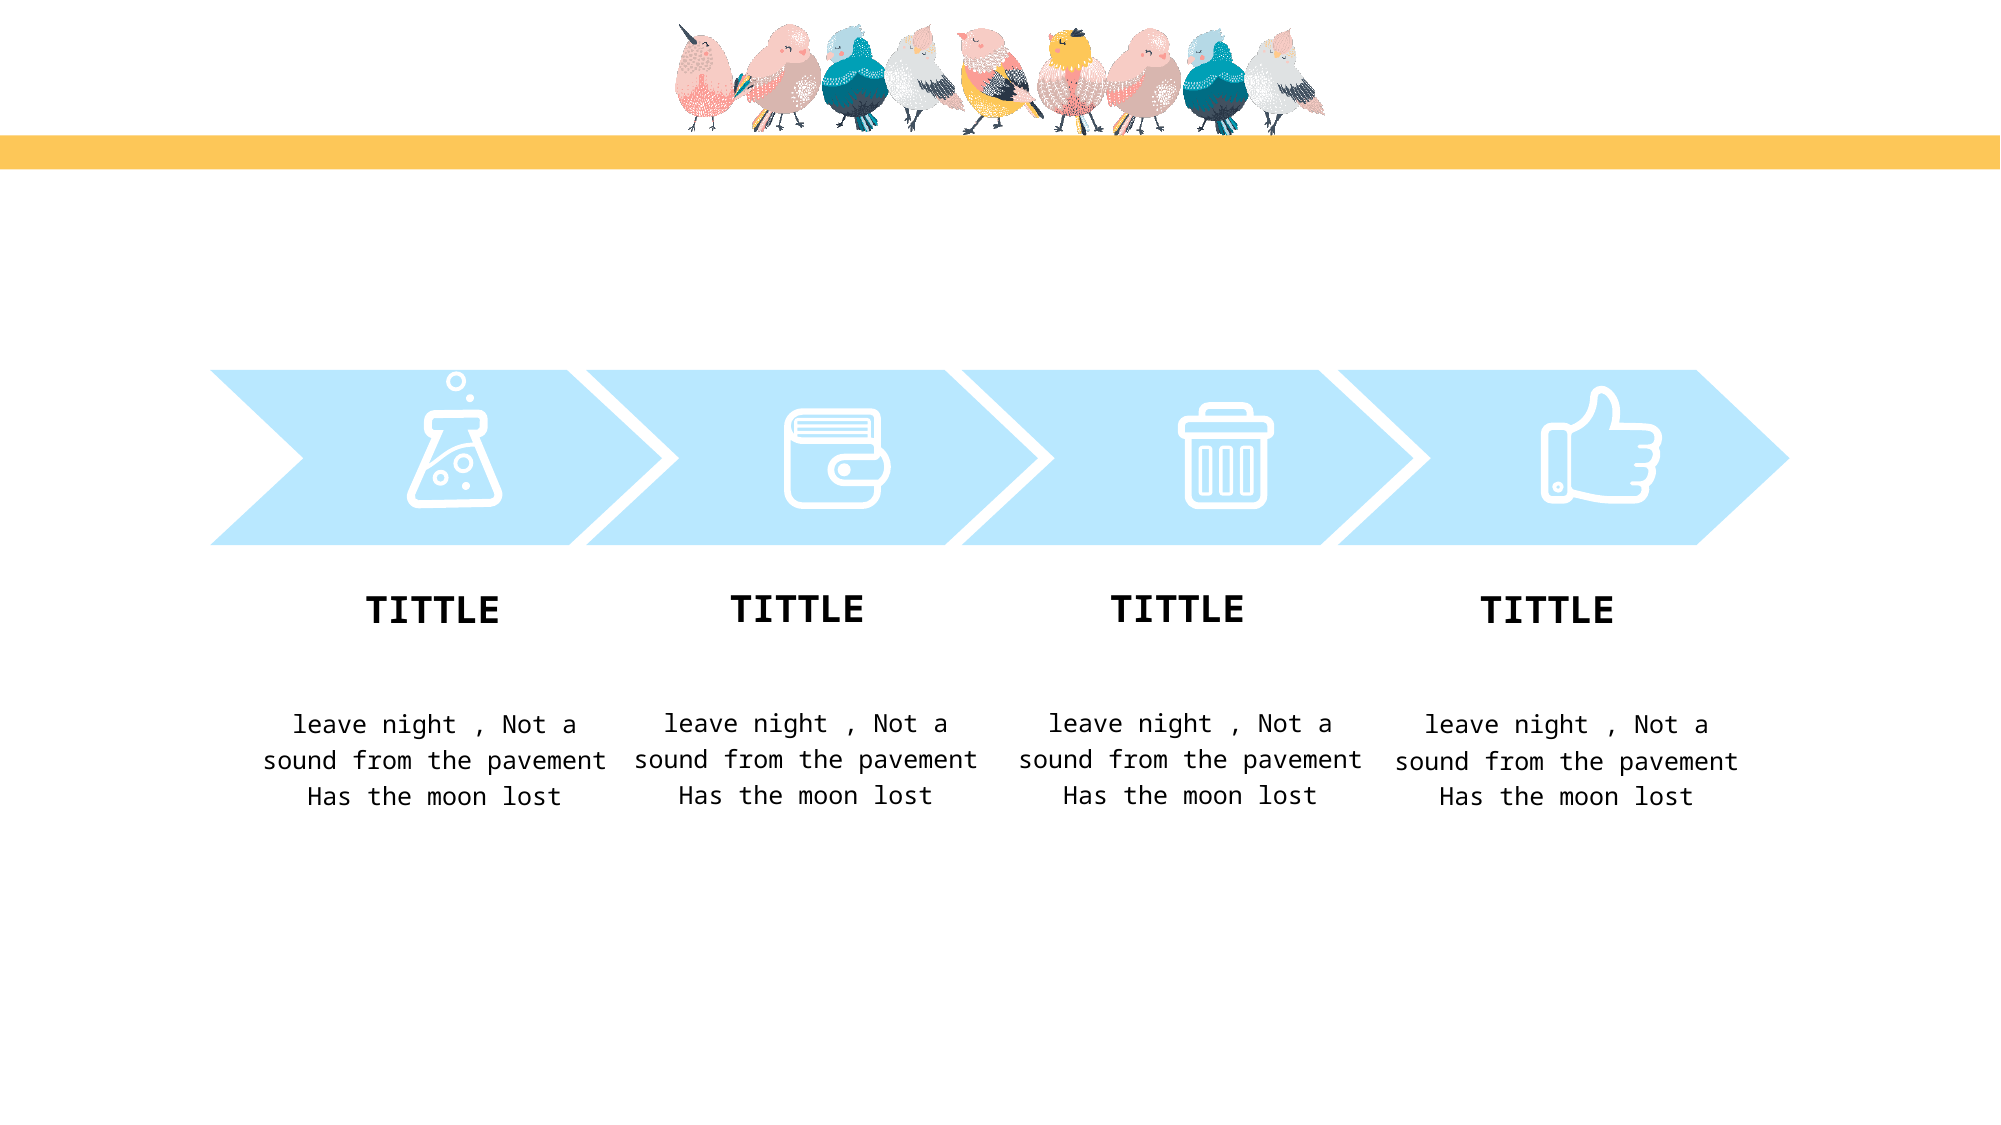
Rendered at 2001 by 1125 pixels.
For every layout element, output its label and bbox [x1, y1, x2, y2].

text_box [674, 24, 1325, 136]
text_box [0, 134, 2000, 171]
text_box [210, 369, 1790, 828]
